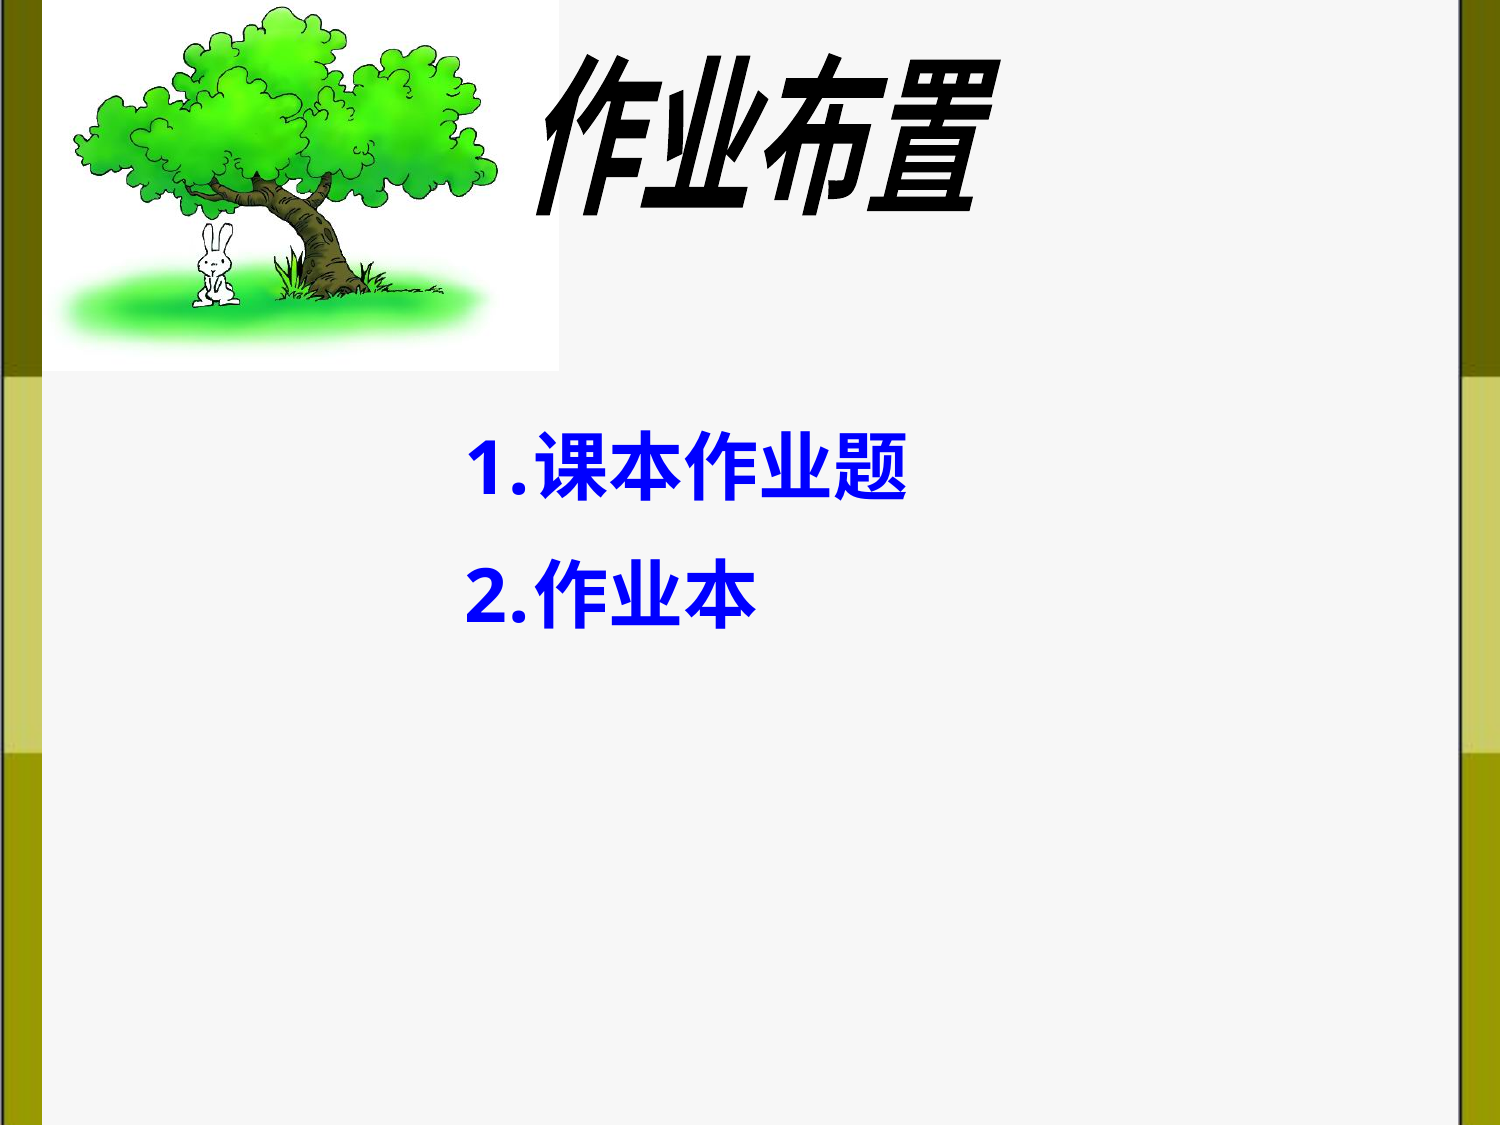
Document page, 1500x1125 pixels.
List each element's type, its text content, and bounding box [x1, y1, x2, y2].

text_box 课本作业题 作业本 [450, 412, 1100, 645]
picture [0, 0, 559, 1125]
picture [1458, 0, 1500, 1125]
